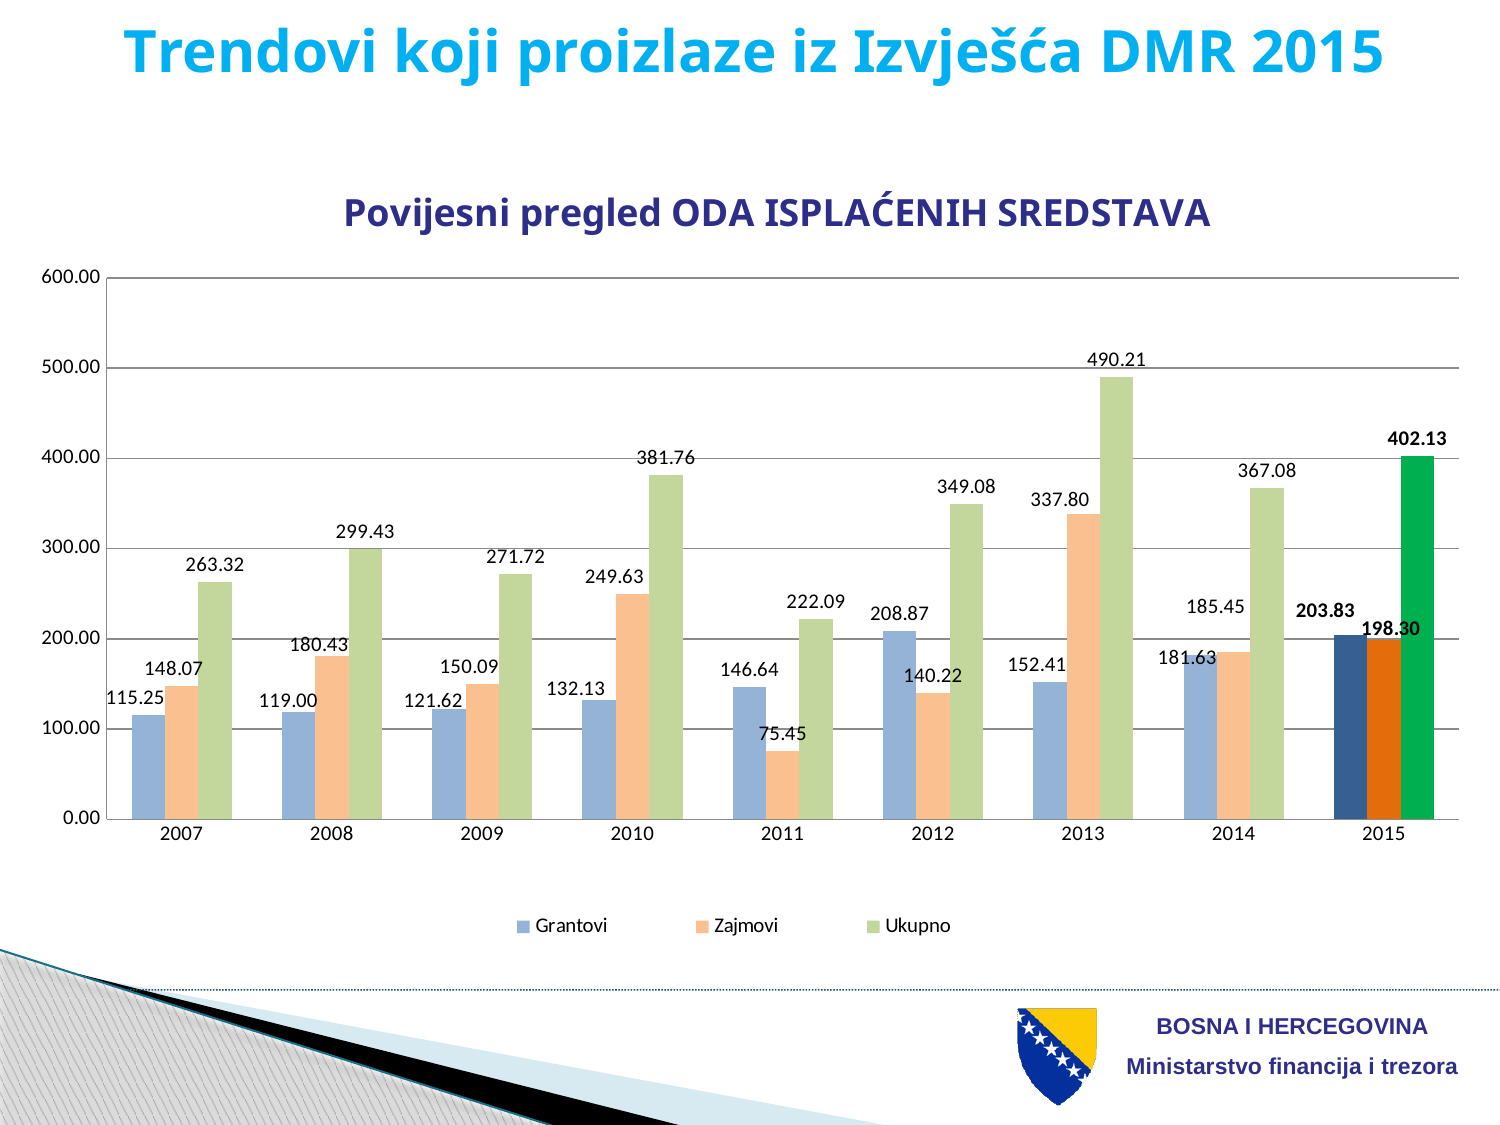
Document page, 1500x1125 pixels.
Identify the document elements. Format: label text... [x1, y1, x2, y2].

text_box BOSNA I HERCEGOVINA Ministarstvo financija i trezora [1096, 1004, 1489, 1125]
picture [1017, 1008, 1098, 1106]
chart [14, 174, 1486, 951]
text_box Trendovi koji proizlaze iz Izvješća DMR 2015 [35, 6, 1489, 164]
